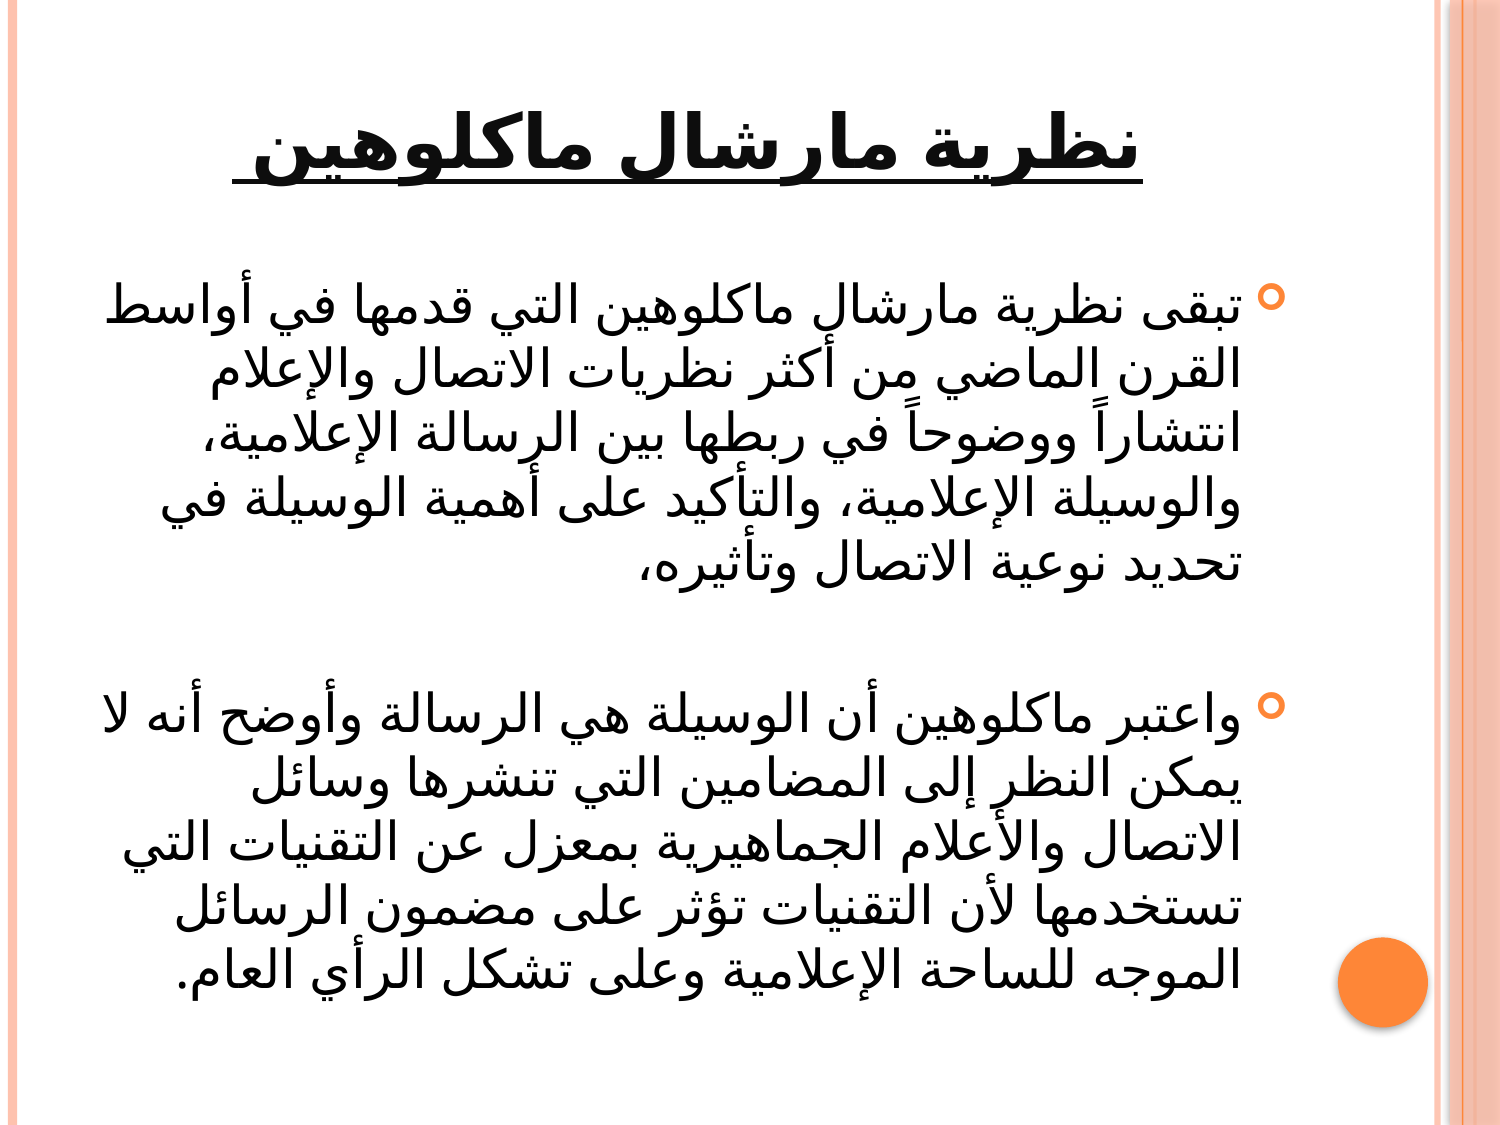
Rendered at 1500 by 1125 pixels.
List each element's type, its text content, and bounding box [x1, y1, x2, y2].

title نظرية مارشال ماكلوهين [75, 45, 1300, 233]
list تبقى نظرية مارشال ماكلوهين التي قدمها في أواسط القرن الماضي من أكثر نظريات الاتصال والإعلام انتشاراً ووضوحاً في ربطها بين الرسالة الإعلامية، والوسيلة الإعلامية، والتأكيد على أهمية الوسيلة في تحديد نوعية الاتصال وتأثيره، واعتبر ماكلوهين أن الوسيلة هي الرسالة وأوضح أنه لا يمكن النظر إلى المضامين التي تنشرها وسائل الاتصال والأعلام الجماهيرية بمعزل عن التقنيات التي تستخدمها لأن التقنيات تؤثر على مضمون الرسائل الموجه للساحة الإعلامية وعلى تشكل الرأي العام. [75, 262, 1300, 1062]
